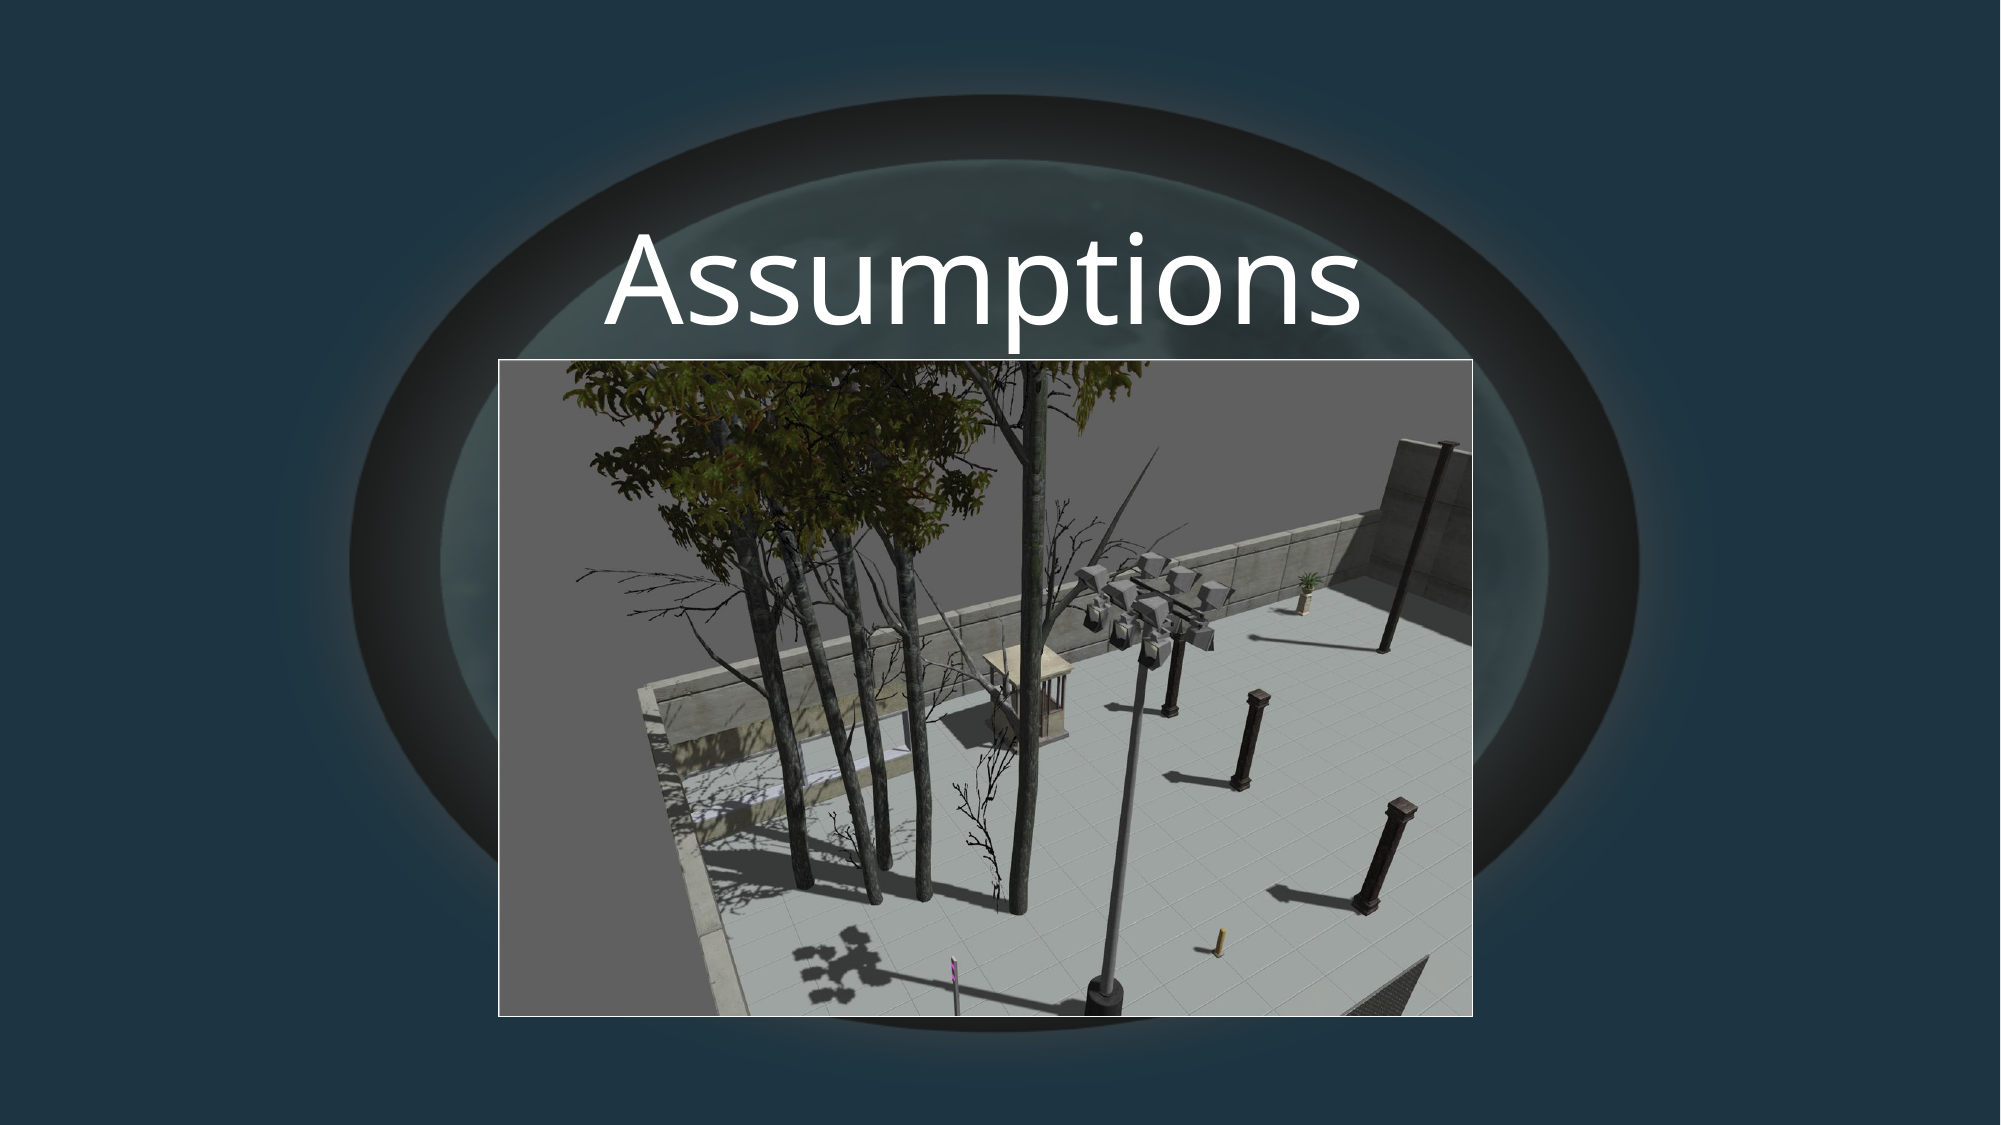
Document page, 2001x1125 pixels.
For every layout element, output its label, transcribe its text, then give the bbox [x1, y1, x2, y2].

picture [0, 0, 2001, 1125]
title Assumptions [235, 146, 1736, 360]
